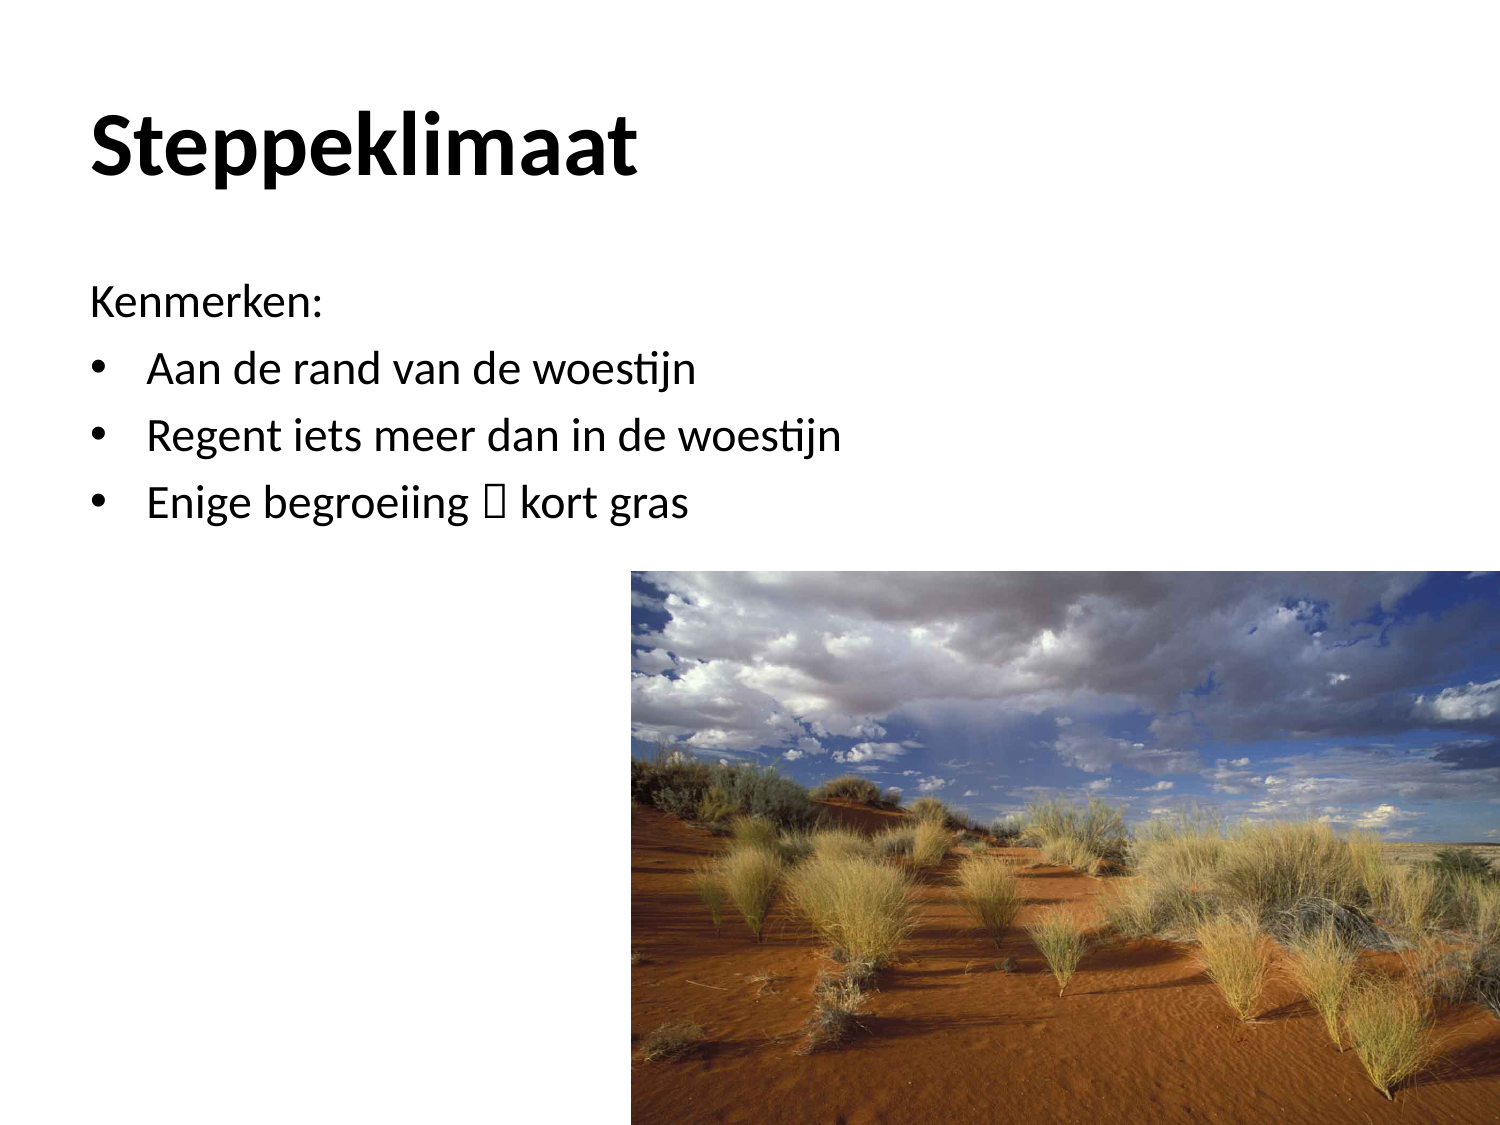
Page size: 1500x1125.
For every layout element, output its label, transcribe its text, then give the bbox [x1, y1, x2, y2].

picture [630, 570, 1500, 1125]
list Kenmerken: Aan de rand van de woestijn Regent iets meer dan in de woestijn Enige begroeiing  kort gras [75, 262, 1425, 1005]
title Steppeklimaat [75, 45, 1425, 233]
